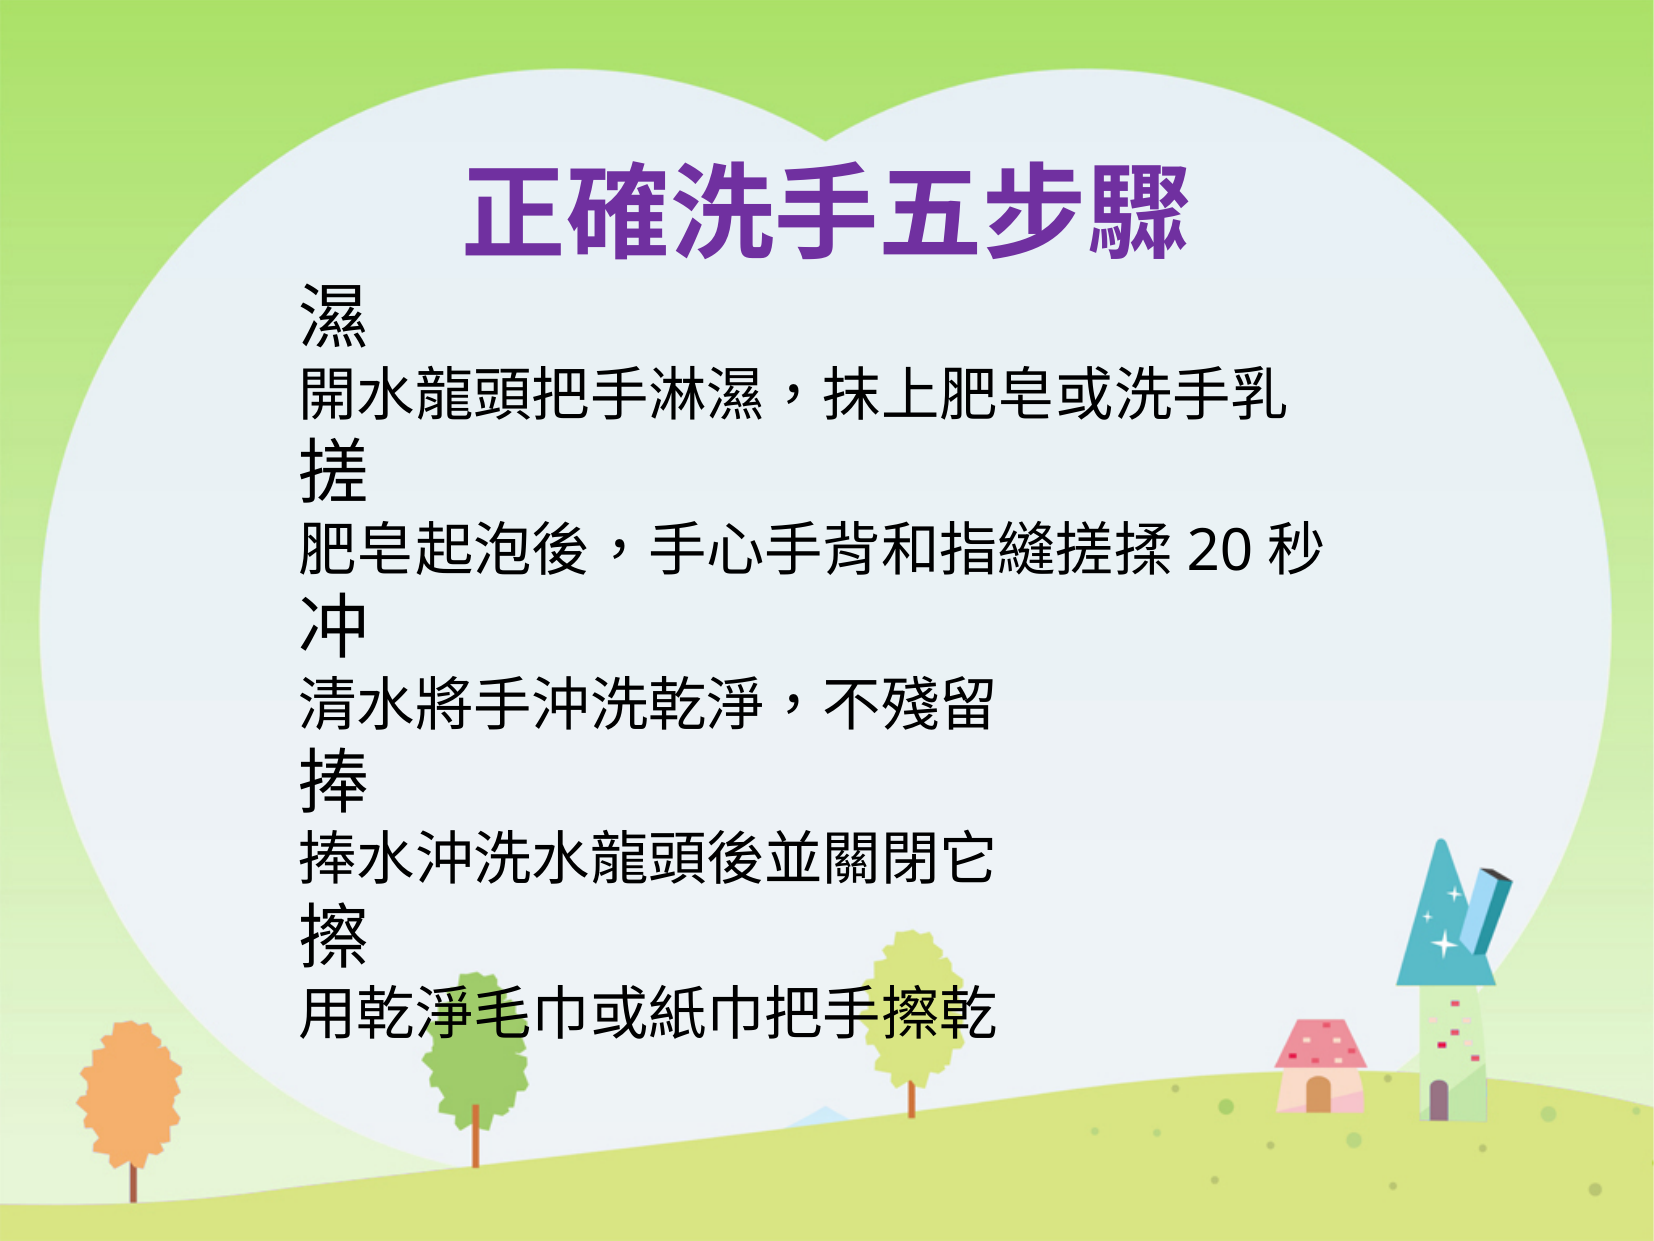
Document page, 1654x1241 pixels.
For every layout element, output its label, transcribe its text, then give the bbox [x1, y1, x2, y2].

picture [0, 0, 1654, 1241]
list 濕 開水龍頭把手淋濕，抹上肥皂或洗手乳 搓 肥皂起泡後，手心手背和指縫搓揉20秒 冲 清水將手沖洗乾淨，不殘留 捧 捧水沖洗水龍頭後並關閉它 擦 用乾淨毛巾或紙巾把手擦乾 [298, 272, 1355, 1086]
text_box 正確洗手五步驟 [82, 146, 1571, 272]
